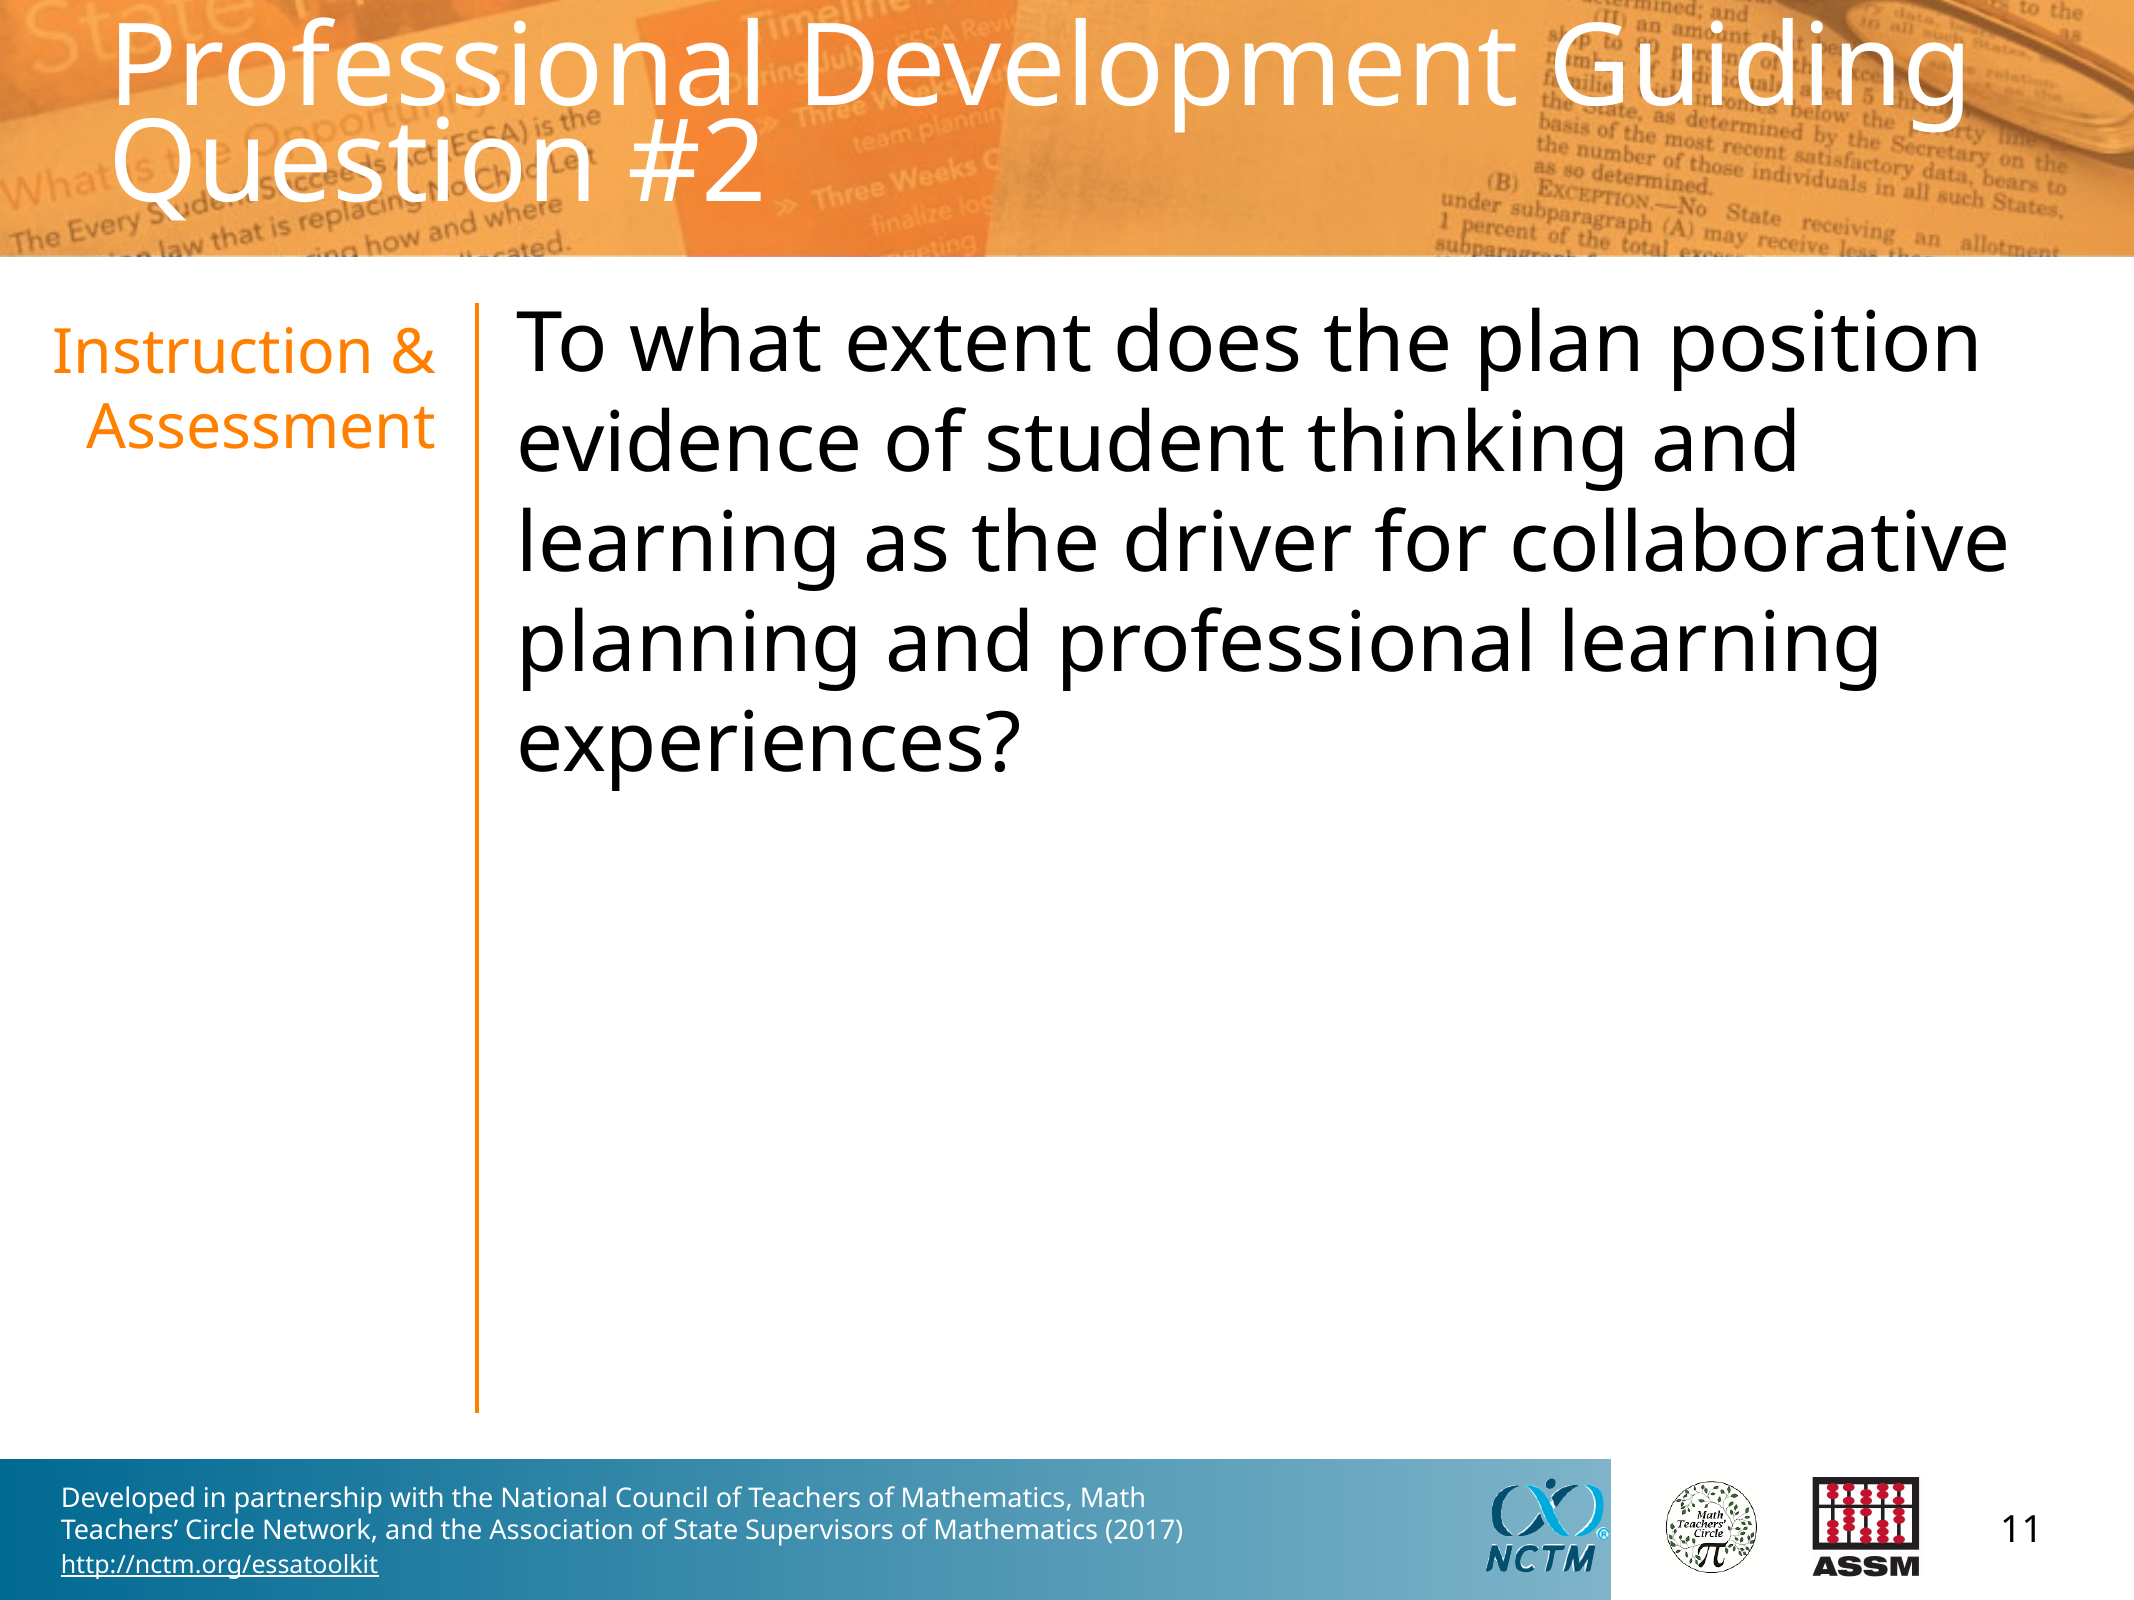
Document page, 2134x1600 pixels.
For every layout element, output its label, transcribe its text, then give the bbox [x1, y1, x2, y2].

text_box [0, 0, 2134, 257]
text_box Instruction & Assessment [31, 302, 445, 877]
slide_number 11 [1969, 1495, 2075, 1560]
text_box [0, 1459, 1612, 1600]
text_box To what extent does the plan position evidence of student thinking and learning as the driver for collaborative planning and professional learning experiences? [508, 279, 2068, 1391]
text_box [1485, 1477, 1925, 1577]
